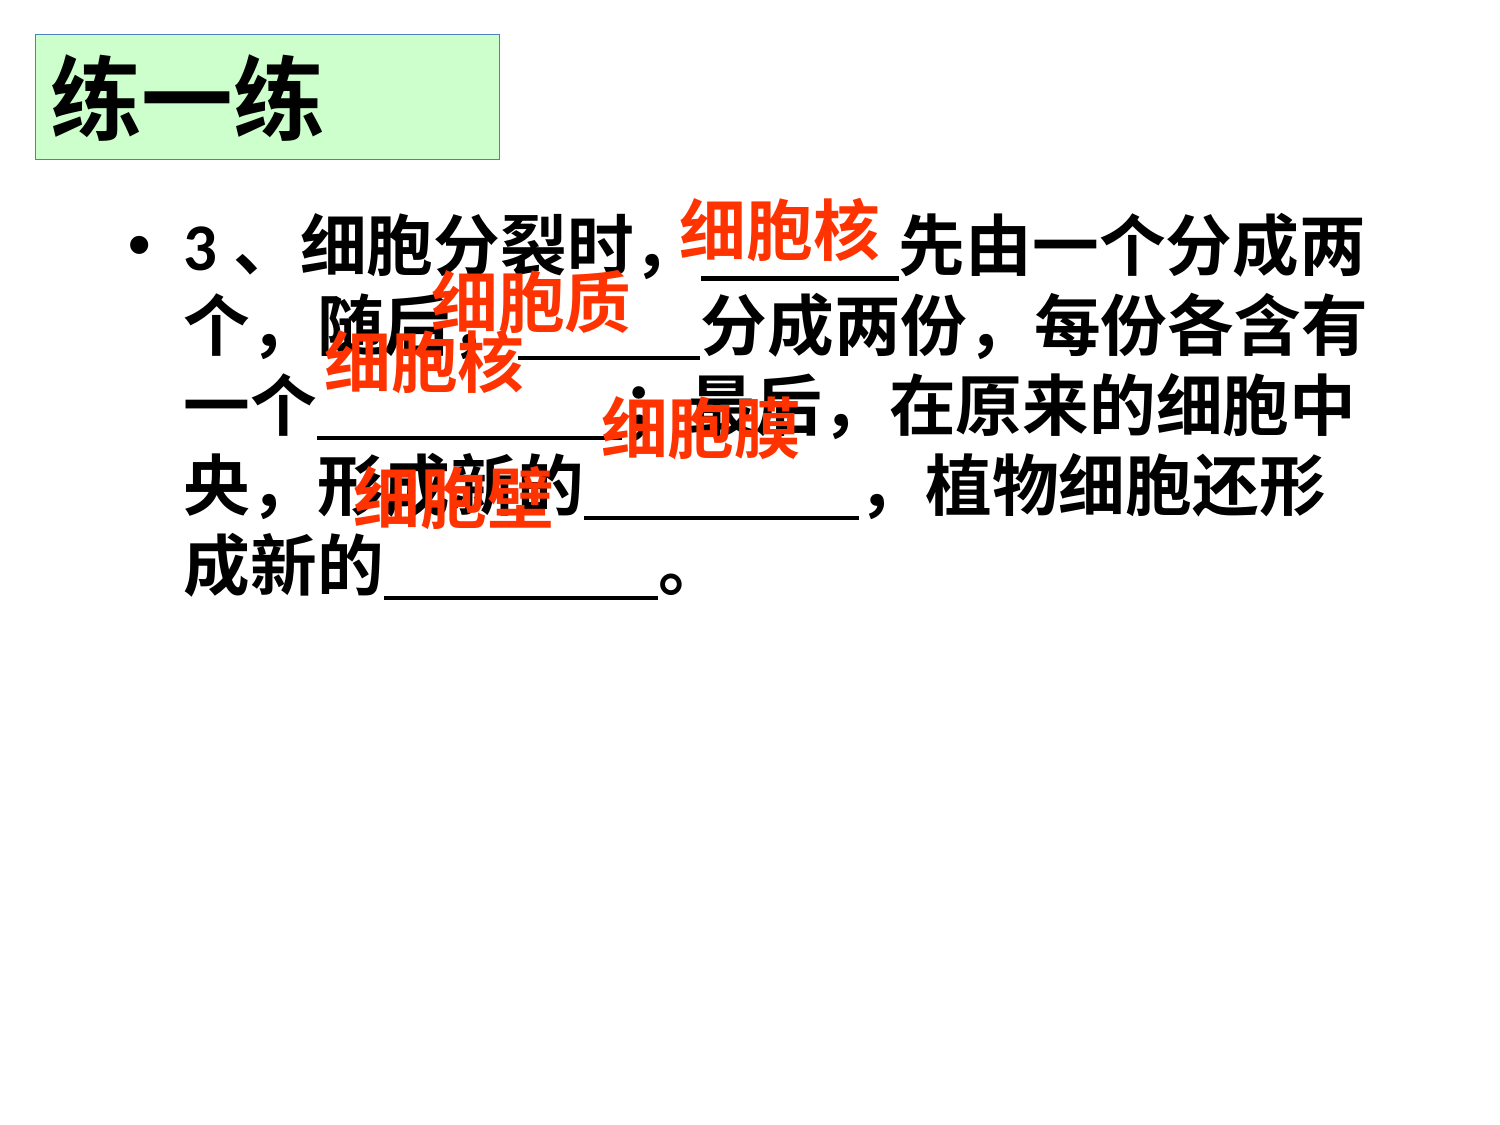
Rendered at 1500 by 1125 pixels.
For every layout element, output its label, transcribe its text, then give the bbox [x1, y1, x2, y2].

text_box 细胞膜 [586, 379, 973, 474]
text_box 练一练 [35, 34, 500, 160]
text_box 细胞壁 [339, 449, 725, 545]
text_box 细胞核 [309, 313, 696, 409]
list 3、细胞分裂时， 先由一个分成两个，随后， 分成两份，每份各含有一个 ；最后，在原来的细胞中央，形成新的 ，植物细胞还形成新的 。 [112, 196, 1388, 1000]
text_box 细胞核 [664, 181, 1051, 277]
text_box 细胞质 [416, 253, 803, 348]
